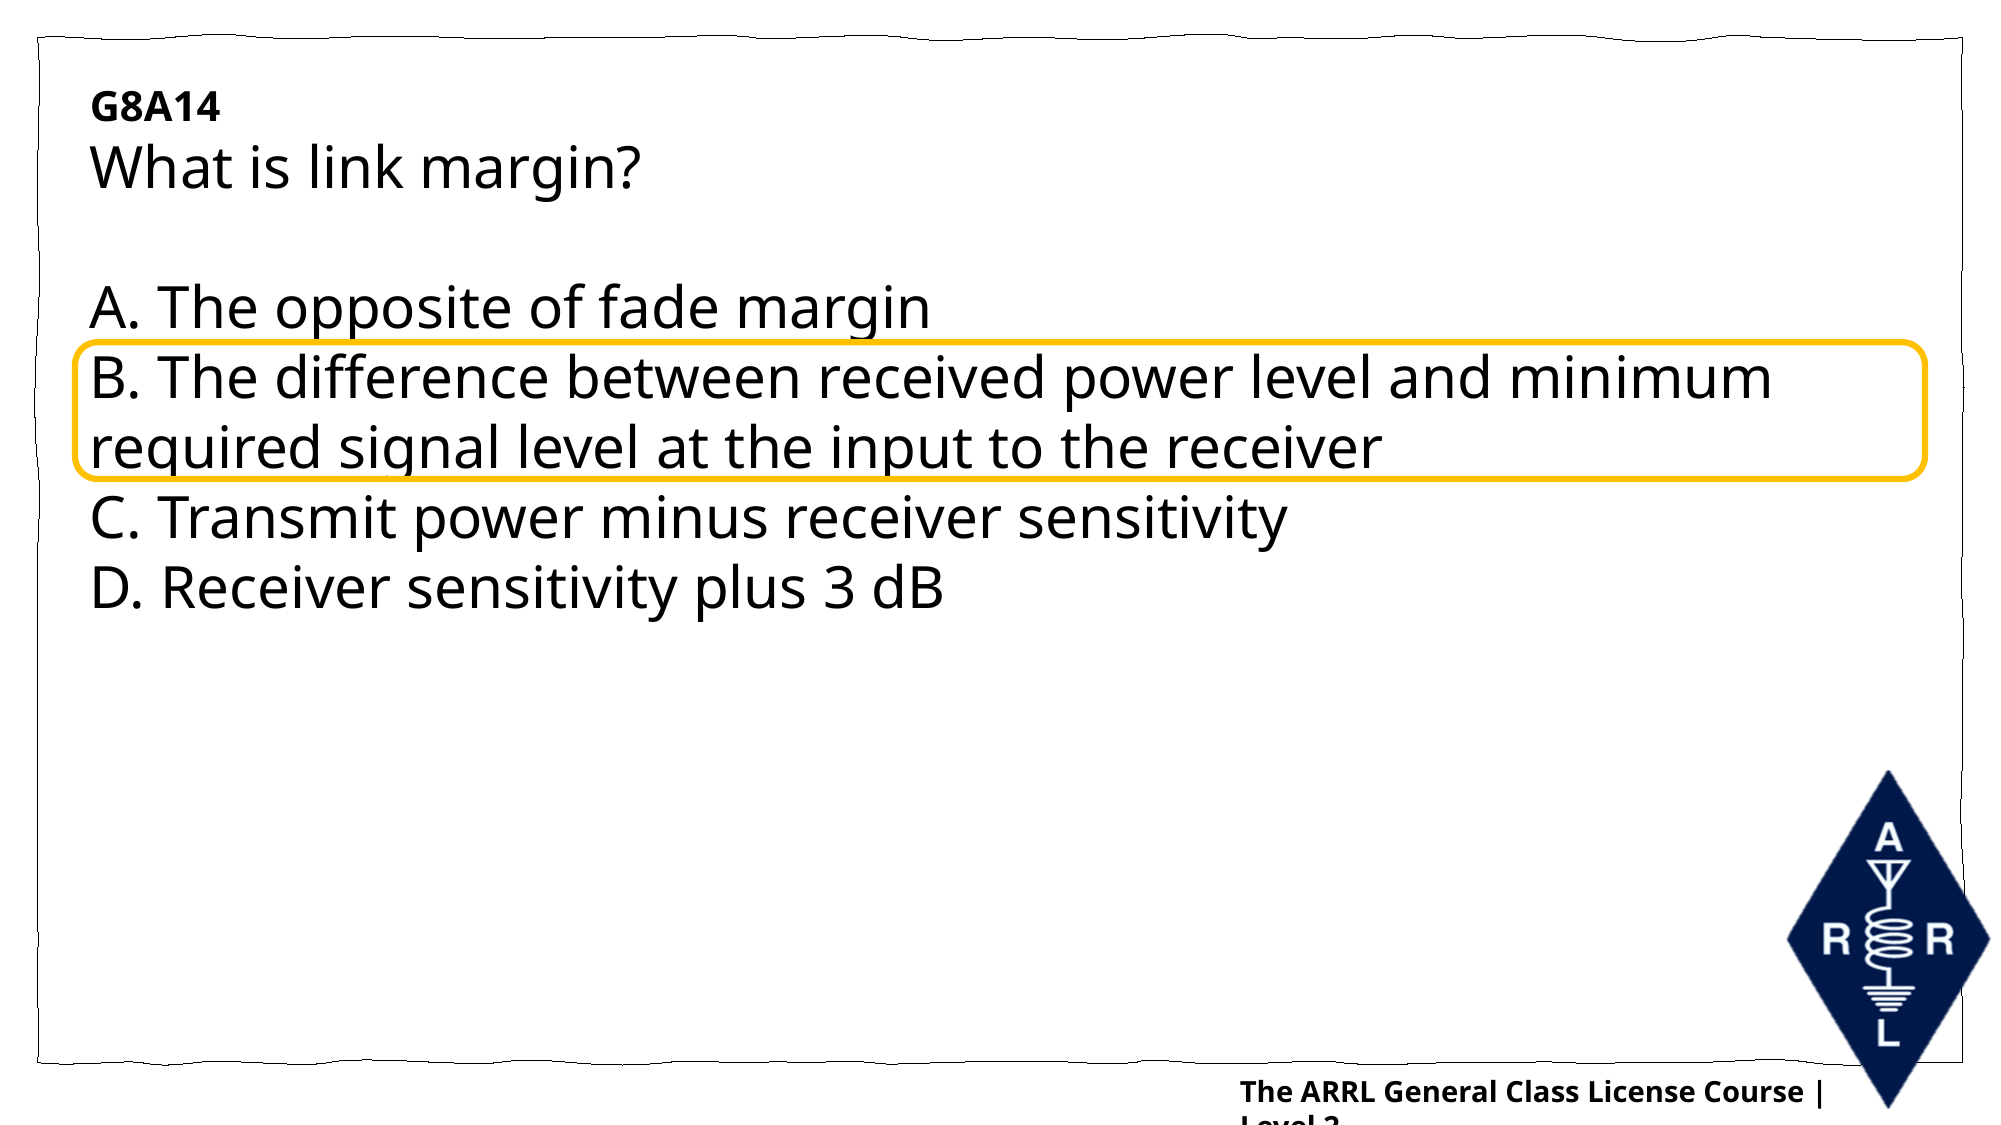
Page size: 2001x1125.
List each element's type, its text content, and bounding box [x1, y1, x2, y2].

text_box G8A14 What is link margin? A. The opposite of fade margin B. The difference between received power level and minimum required signal level at the input to the receiver C. Transmit power minus receiver sensitivity D. Receiver sensitivity plus 3 dB [75, 466, 1850, 628]
text_box [73, 341, 1927, 481]
picture [1773, 752, 1999, 1125]
text_box G8A14 What is link margin? A. The opposite of fade margin B. The difference between received power level and minimum required signal level at the input to the receiver C. Transmit power minus receiver sensitivity D. Receiver sensitivity plus 3 dB [75, 72, 1850, 355]
